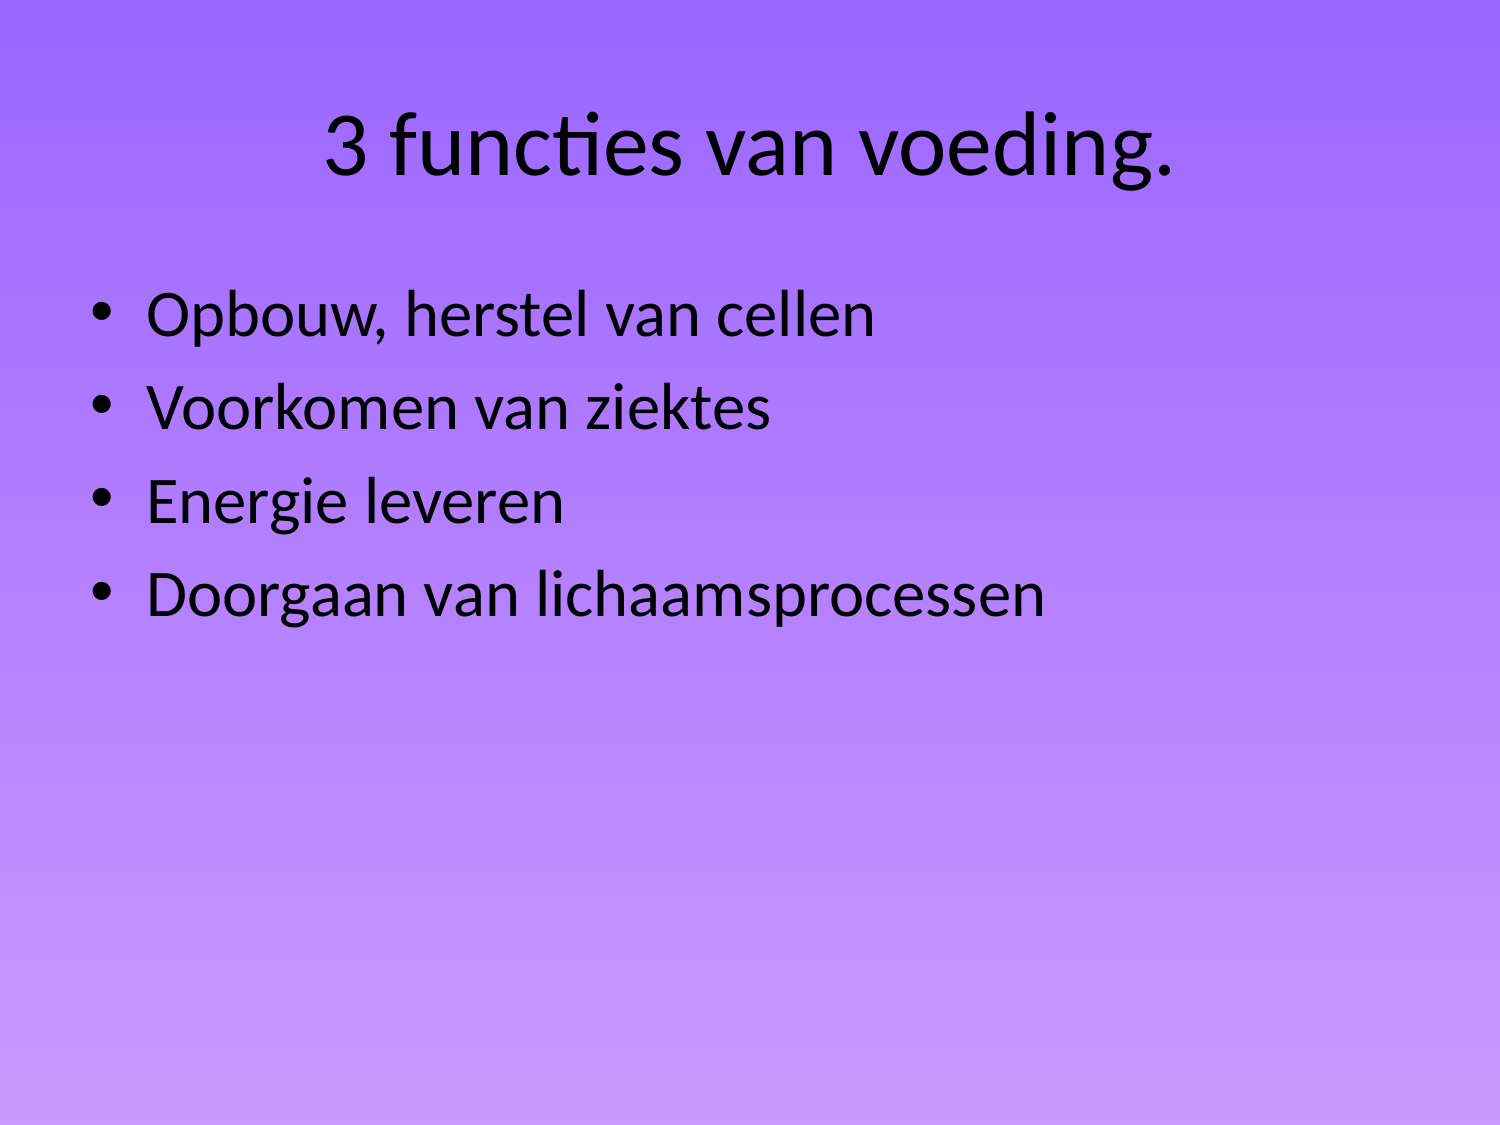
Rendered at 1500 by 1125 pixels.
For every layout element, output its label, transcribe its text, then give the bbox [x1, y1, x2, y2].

title 3 functies van voeding. [75, 45, 1425, 233]
list Opbouw, herstel van cellen Voorkomen van ziektes Energie leveren Doorgaan van lichaamsprocessen [75, 262, 1425, 1005]
